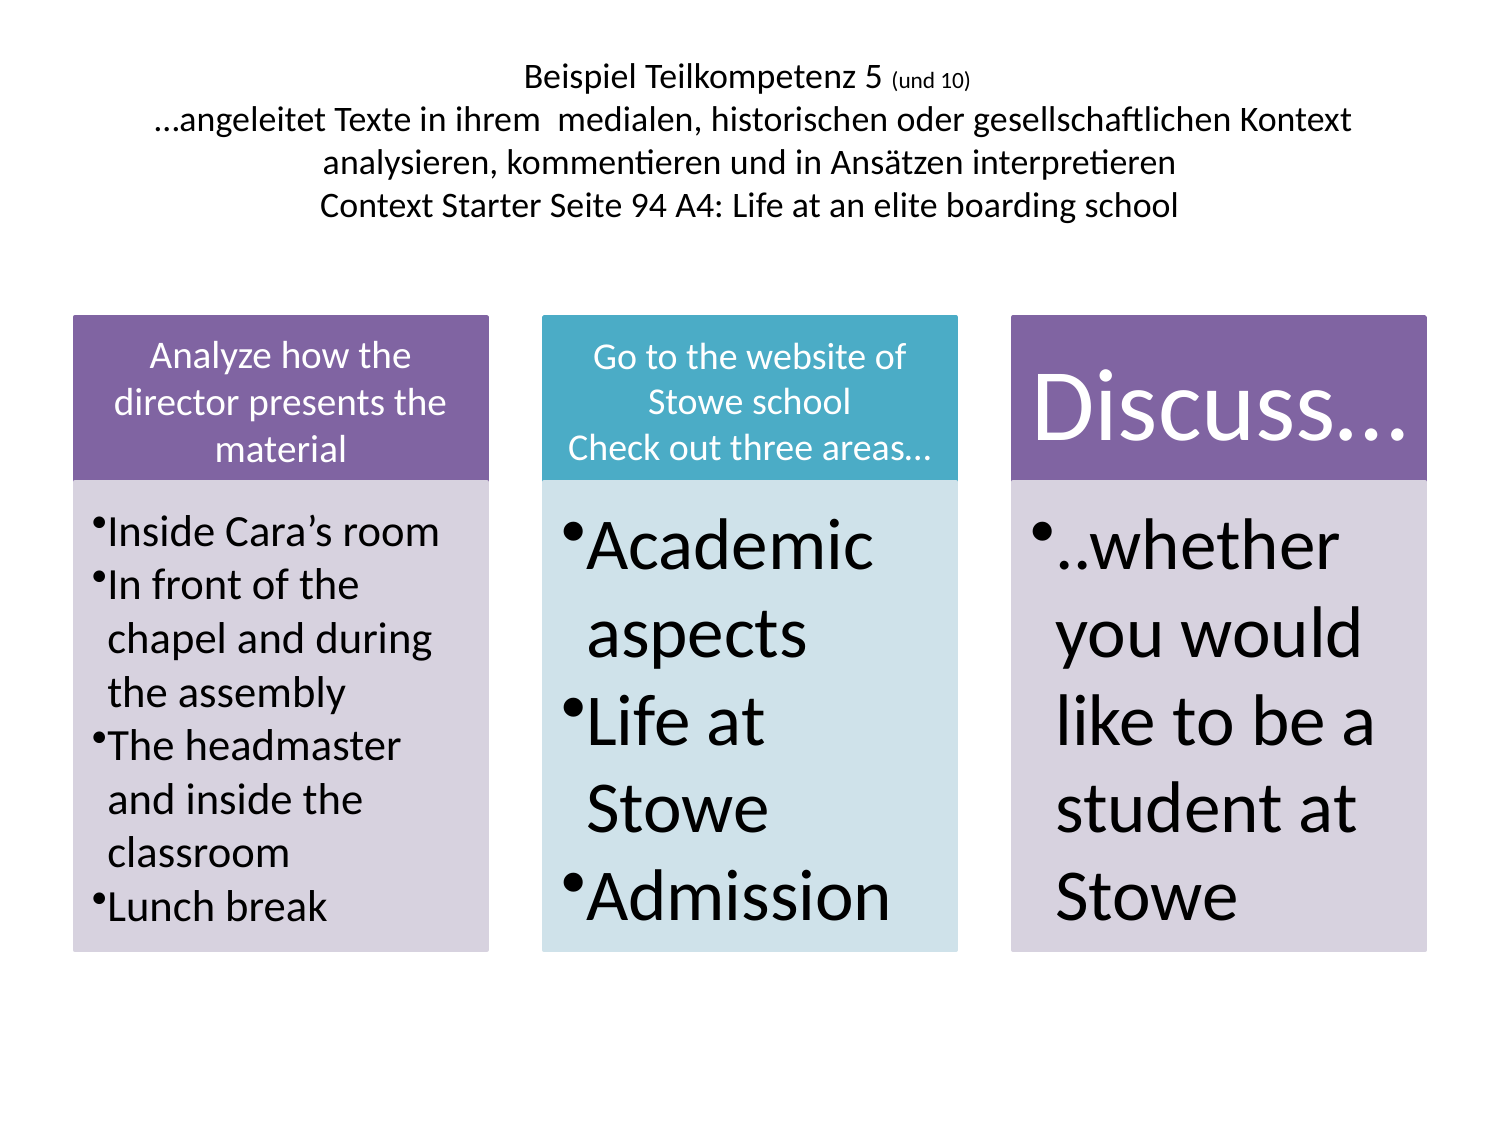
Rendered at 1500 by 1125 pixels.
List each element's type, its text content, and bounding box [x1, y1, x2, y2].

title Beispiel Teilkompetenz 5 (und 10) …angeleitet Texte in ihrem medialen, historischen oder gesellschaftlichen Kontext analysieren, kommentieren und in Ansätzen interpretieren Context Starter Seite 94 A4: Life at an elite boarding school [75, 45, 1425, 233]
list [74, 262, 1426, 1006]
